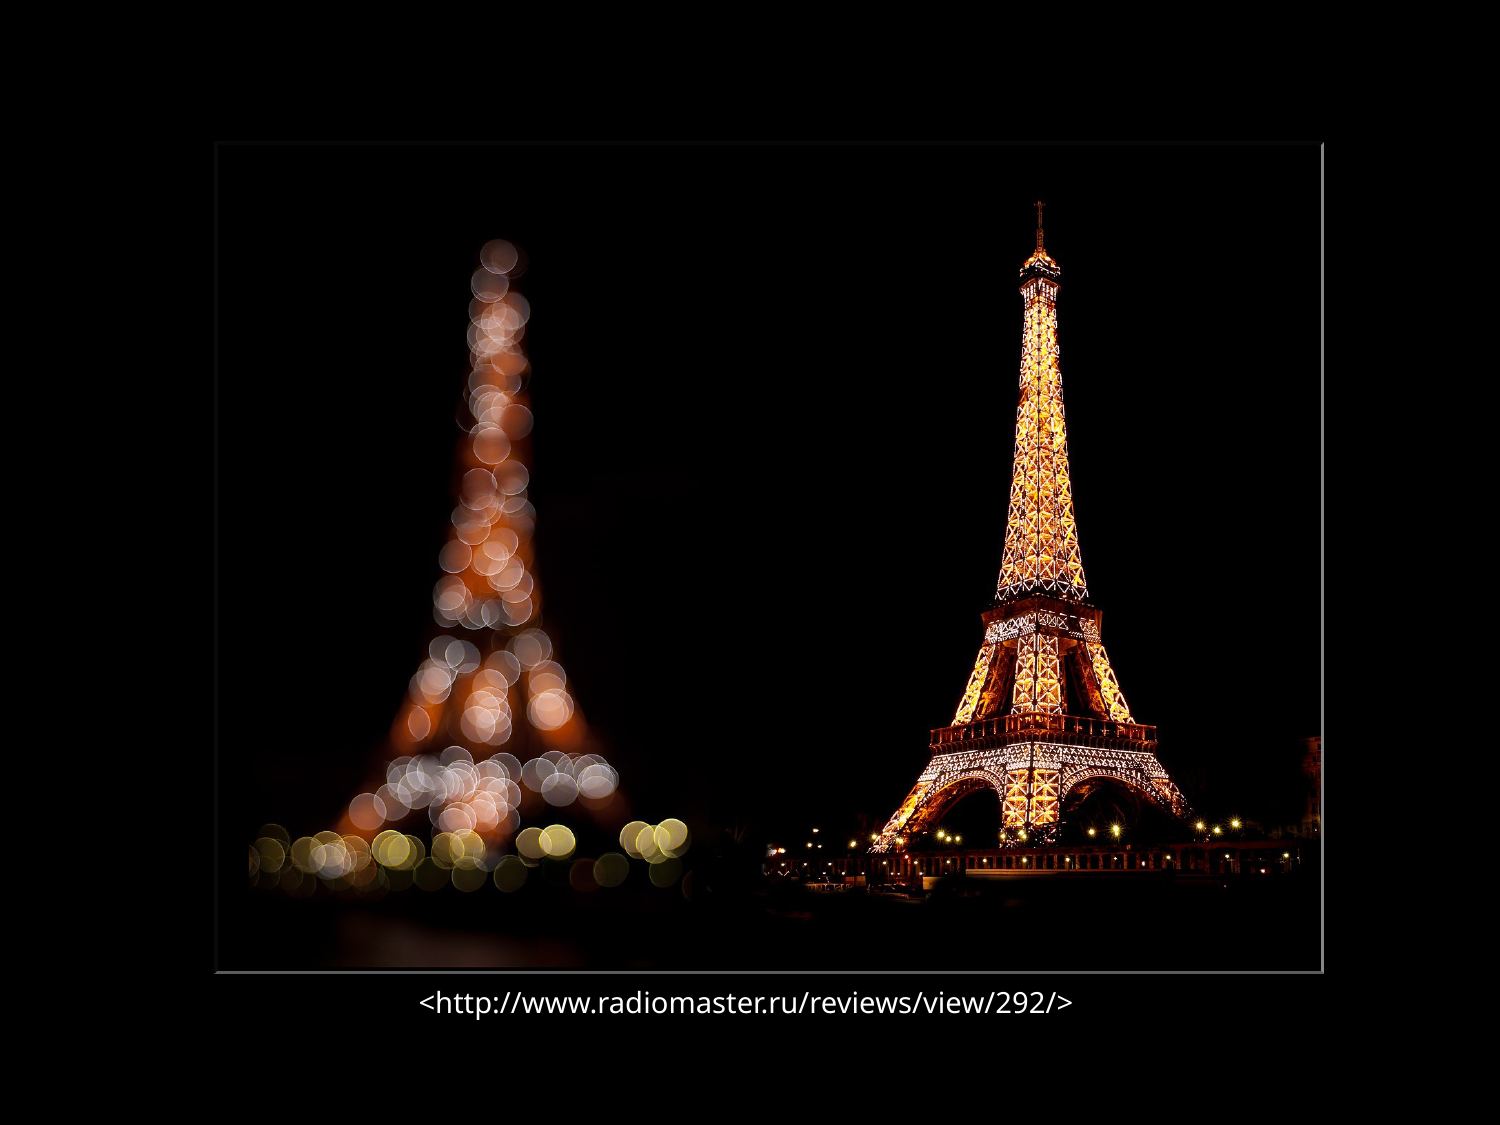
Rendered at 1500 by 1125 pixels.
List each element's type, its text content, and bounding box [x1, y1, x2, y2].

text_box <http://www.radiomaster.ru/reviews/view/292/> [0, 977, 1500, 1027]
picture [214, 141, 1324, 975]
